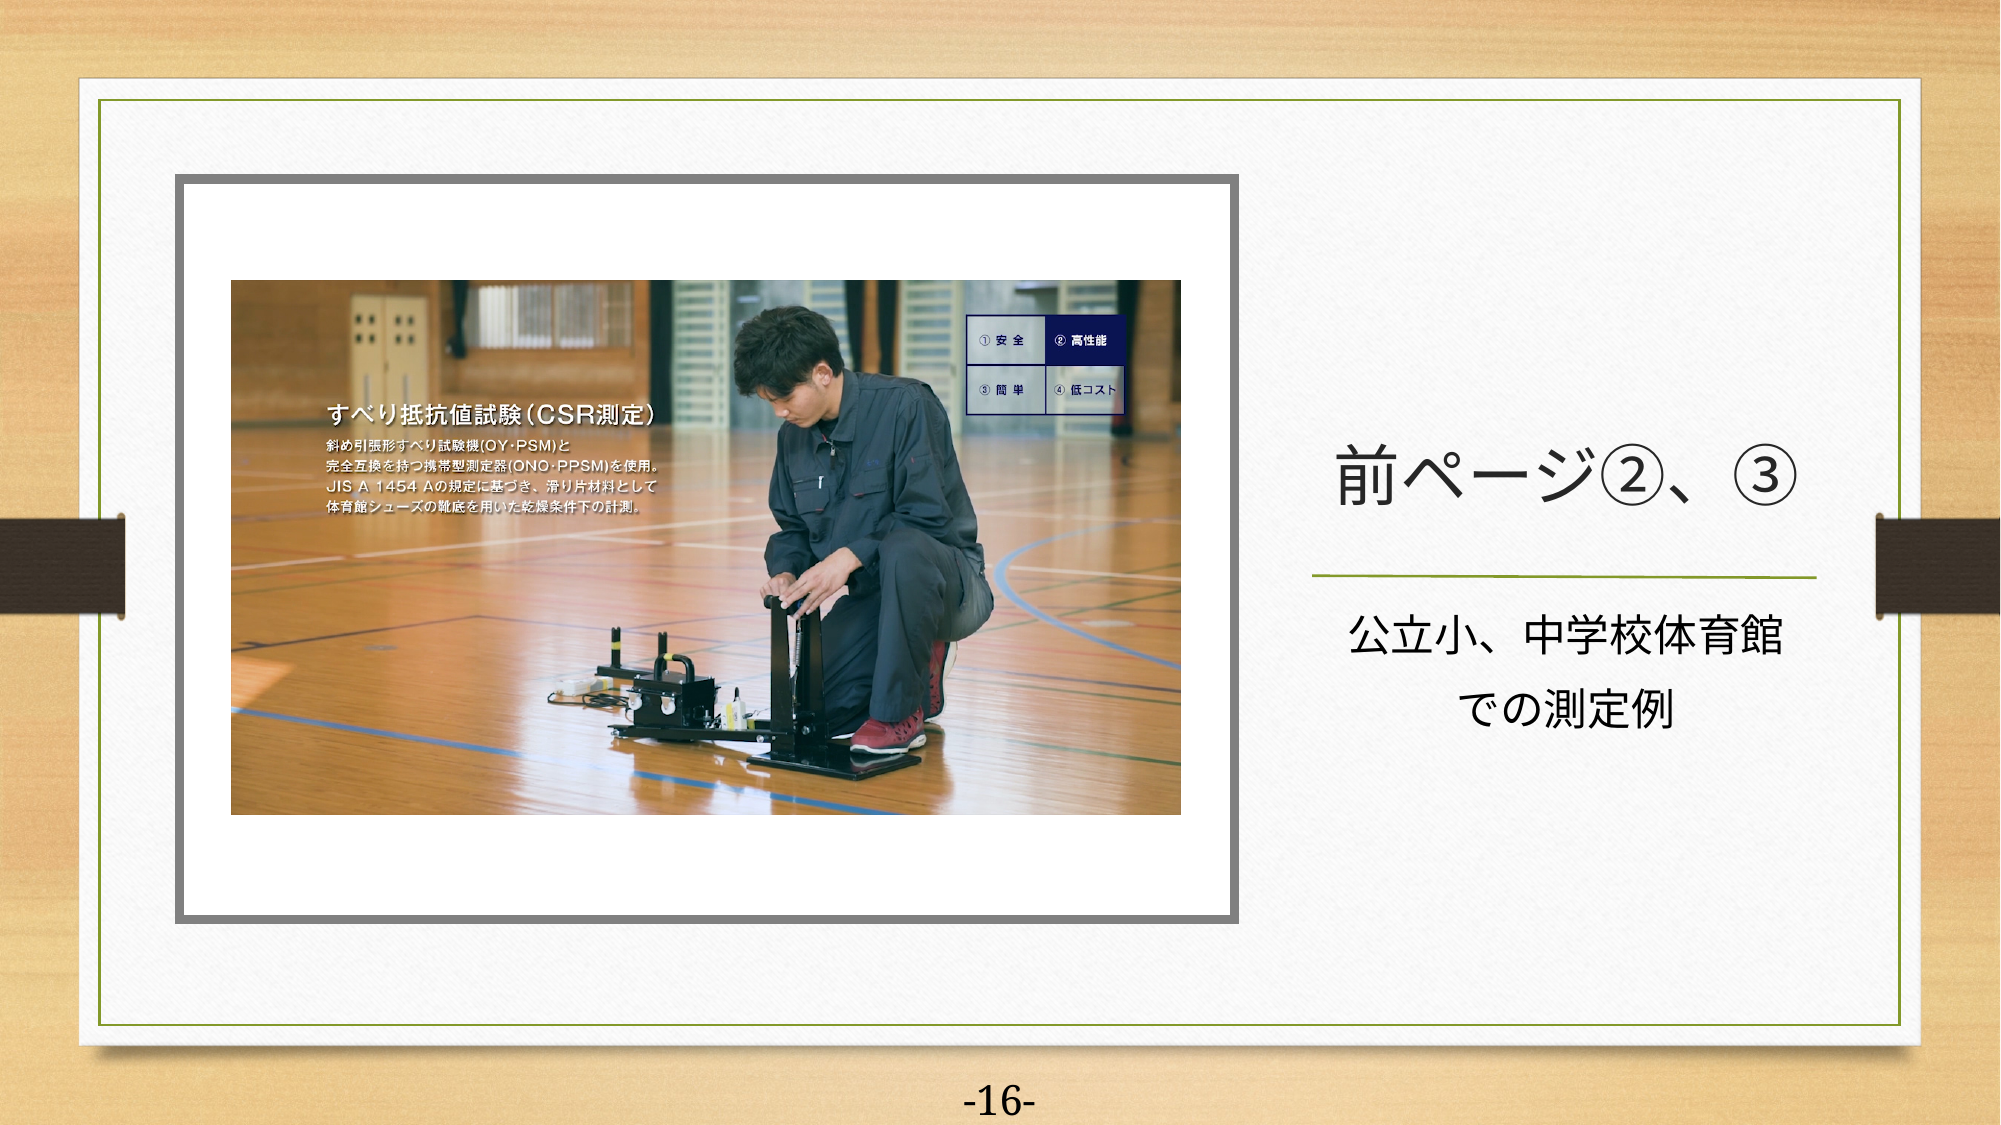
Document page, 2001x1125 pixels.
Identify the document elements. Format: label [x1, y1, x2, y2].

picture [231, 280, 1181, 815]
text_box [0, 0, 2000, 1125]
